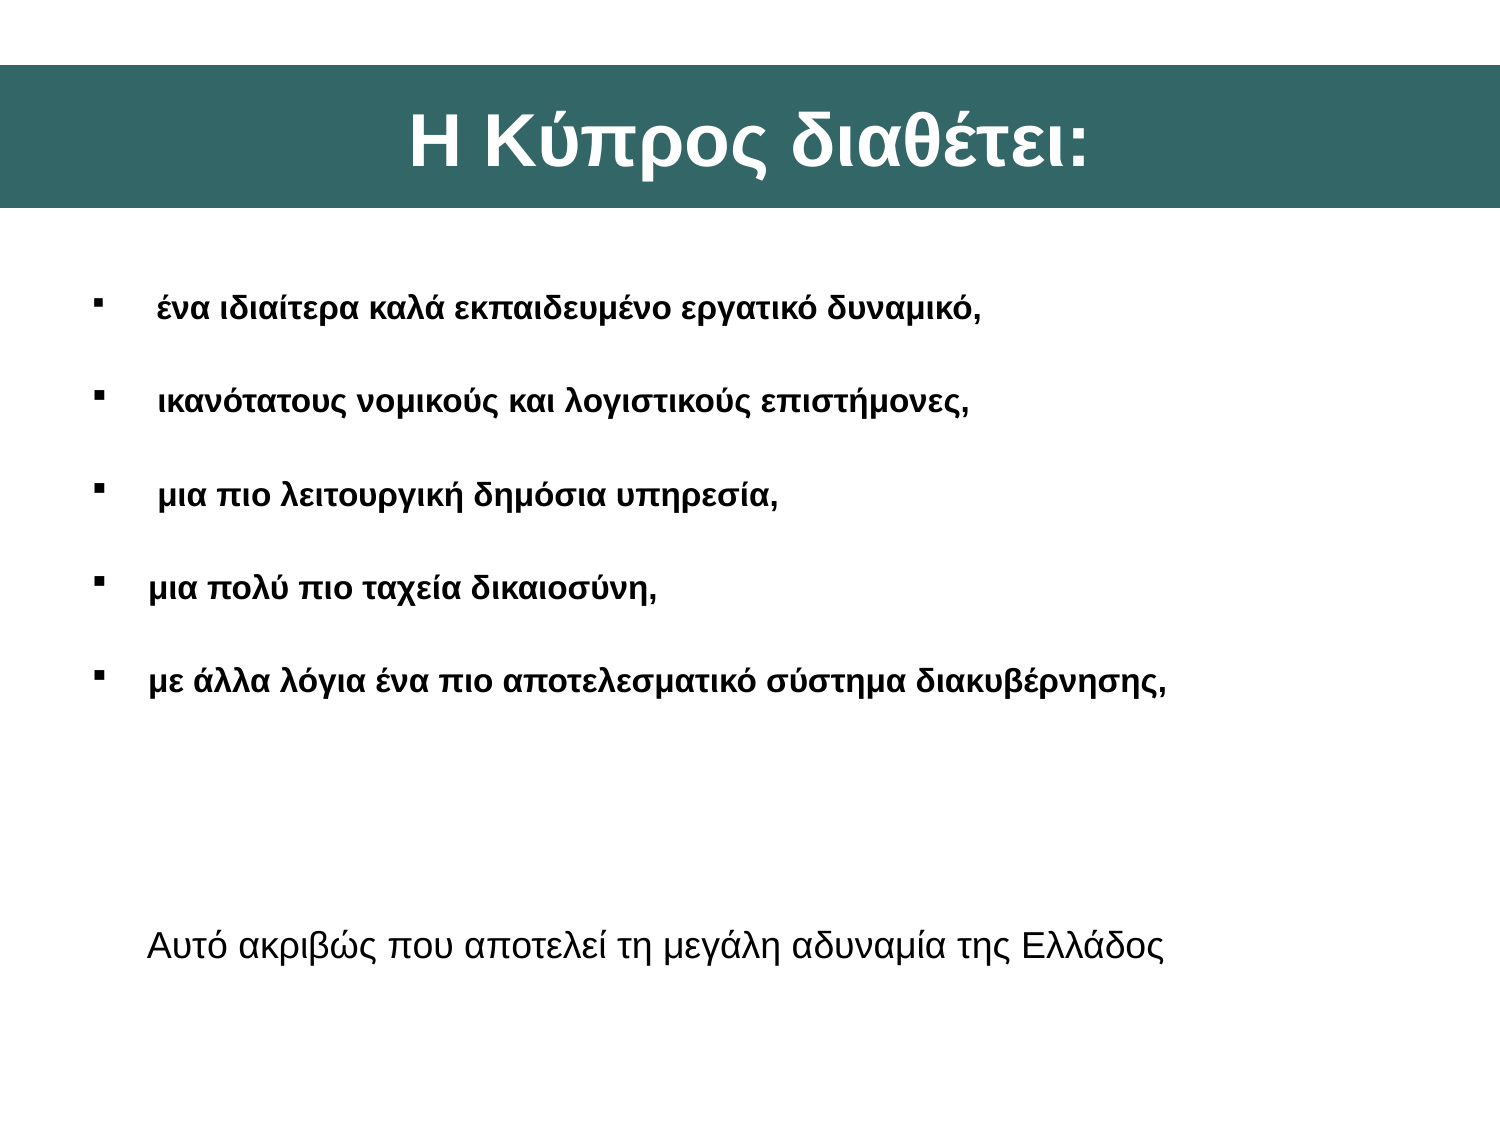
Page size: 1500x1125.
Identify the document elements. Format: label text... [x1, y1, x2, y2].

text_box Αυτό ακριβώς που αποτελεί τη μεγάλη αδυναμία της Ελλάδος [132, 913, 1368, 1019]
title Η Κύπρος διαθέτει: [0, 64, 1500, 209]
list ένα ιδιαίτερα καλά εκπαιδευμένο εργατικό δυναμικό, ικανότατους νομικούς και λογιστικούς επιστήμονες, μια πιο λειτουργική δημόσια υπηρεσία, μια πολύ πιο ταχεία δικαιοσύνη, με άλλα λόγια ένα πιο αποτελεσματικό σύστημα διακυβέρνησης, [76, 278, 1401, 988]
